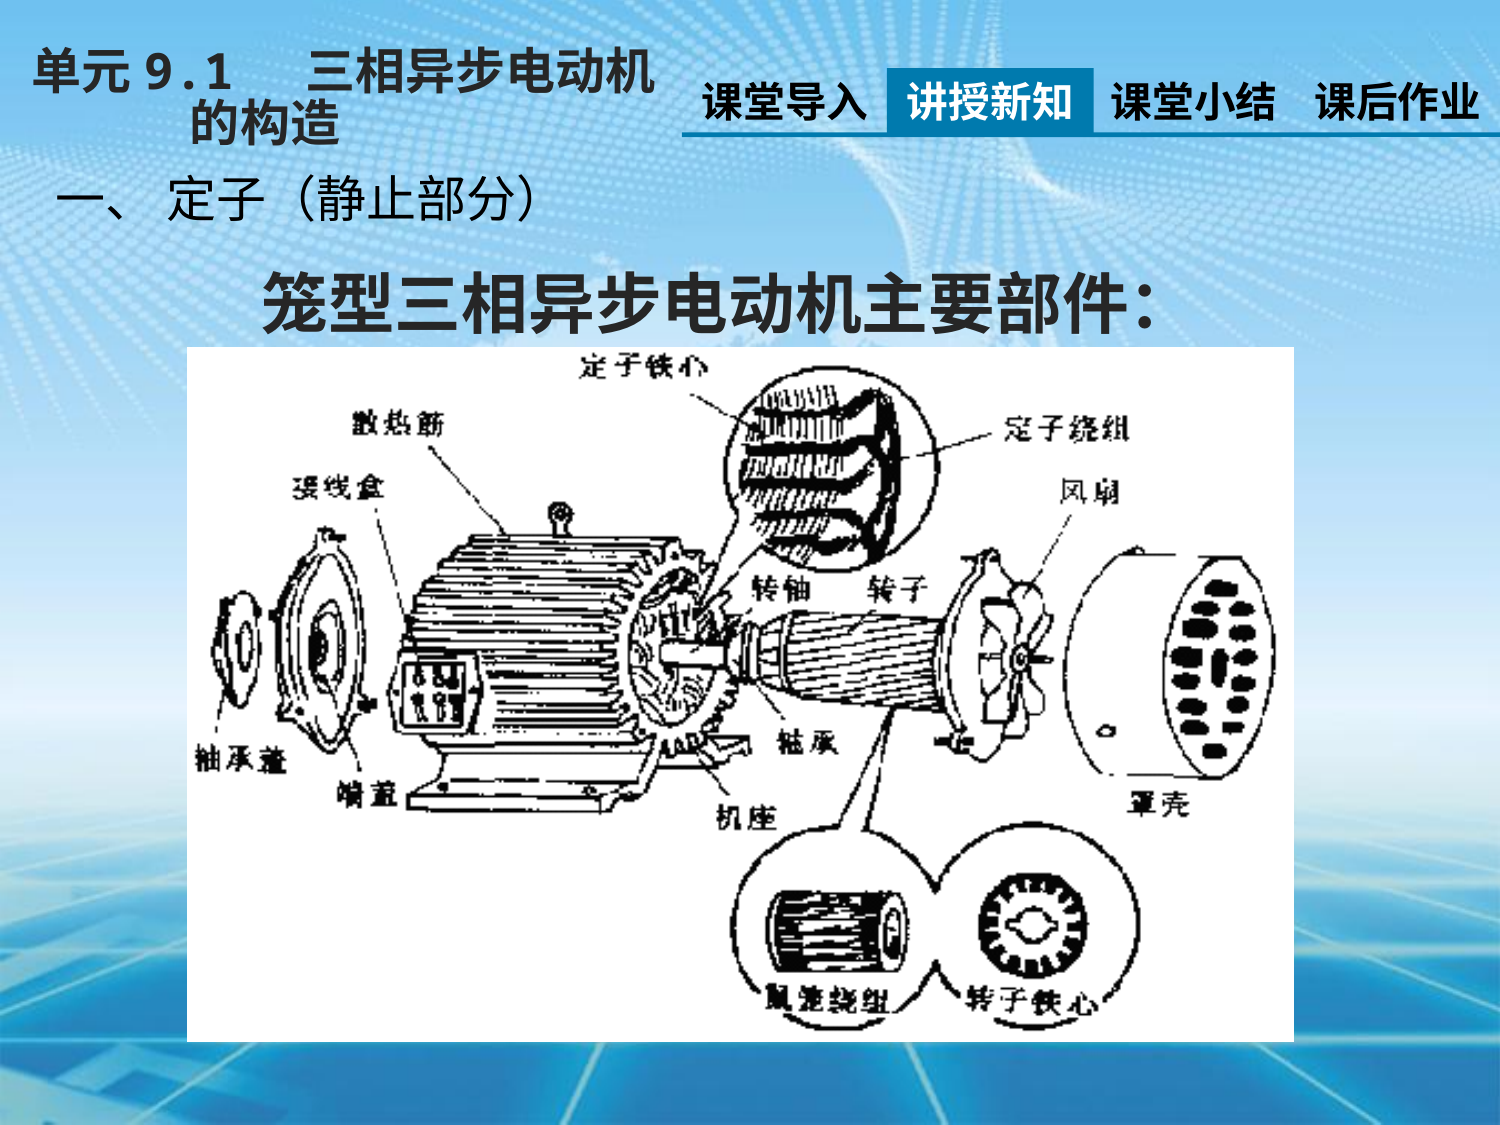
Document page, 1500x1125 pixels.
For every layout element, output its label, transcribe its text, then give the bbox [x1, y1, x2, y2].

picture [0, 0, 1500, 1125]
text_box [16, 39, 1500, 160]
text_box 笼型三相异步电动机主要部件： [40, 254, 1391, 371]
text_box 一、 定子（静止部分） [40, 160, 1391, 254]
